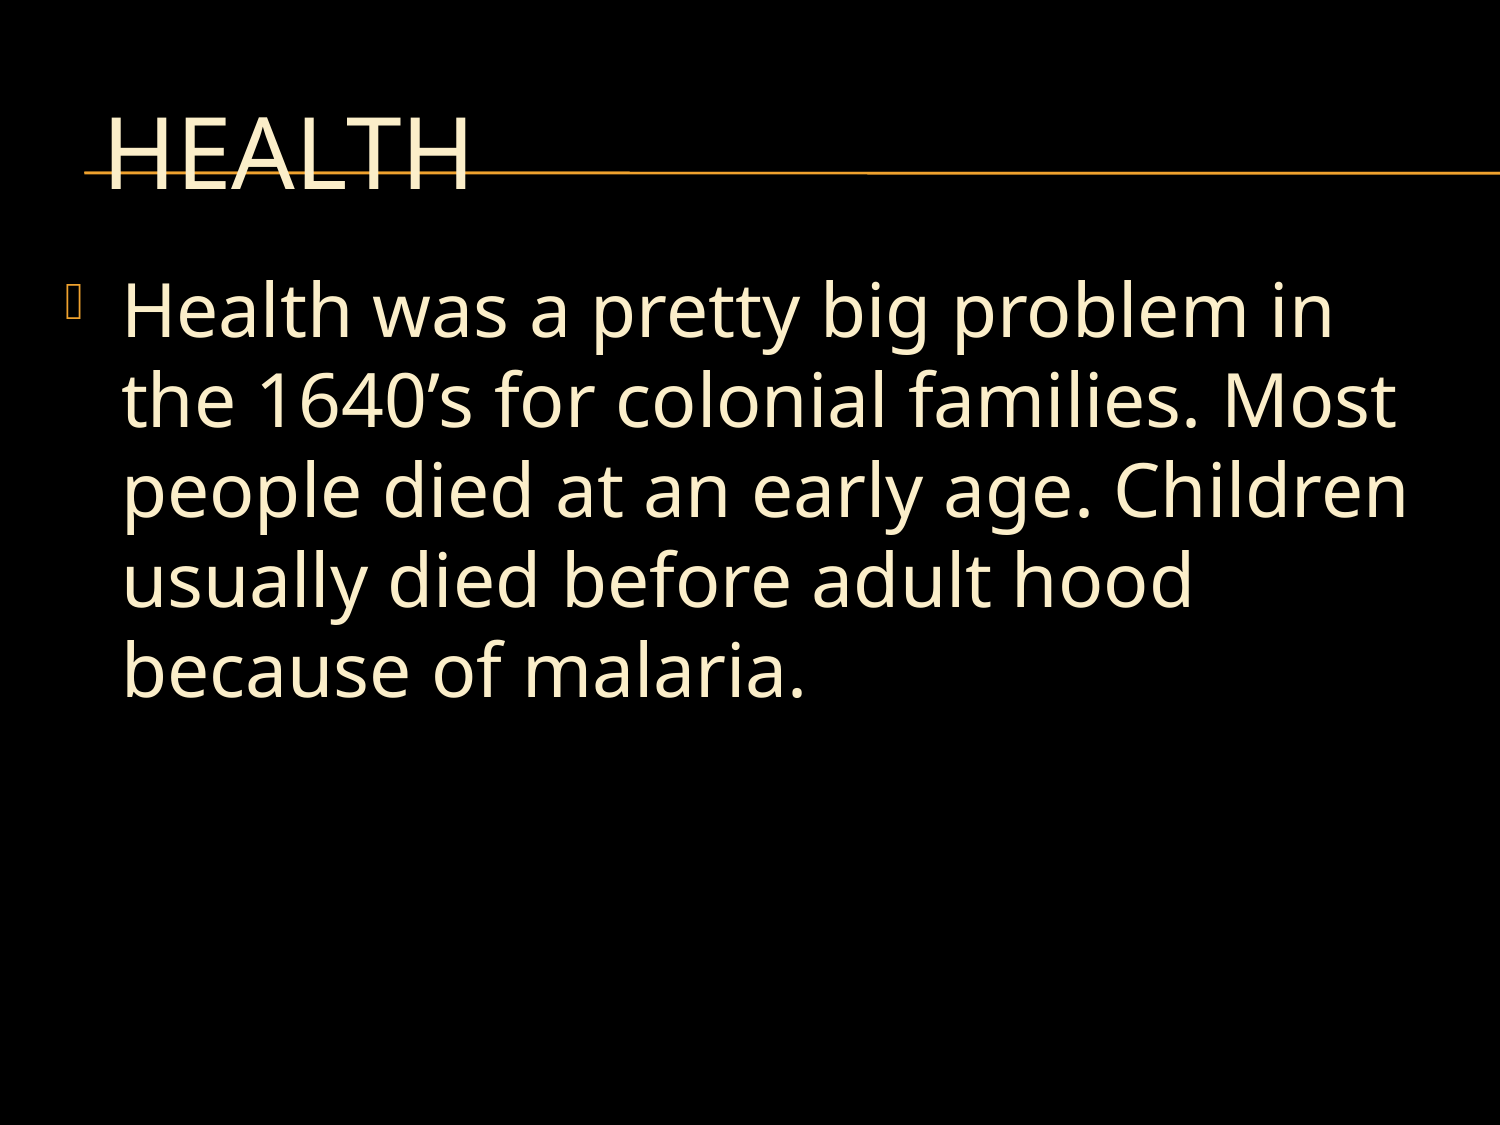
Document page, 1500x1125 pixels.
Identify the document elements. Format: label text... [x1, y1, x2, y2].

list Health was a pretty big problem in the 1640’s for colonial families. Most people died at an early age. Children usually died before adult hood because of malaria. [50, 254, 1475, 998]
title Health [87, 62, 1438, 238]
